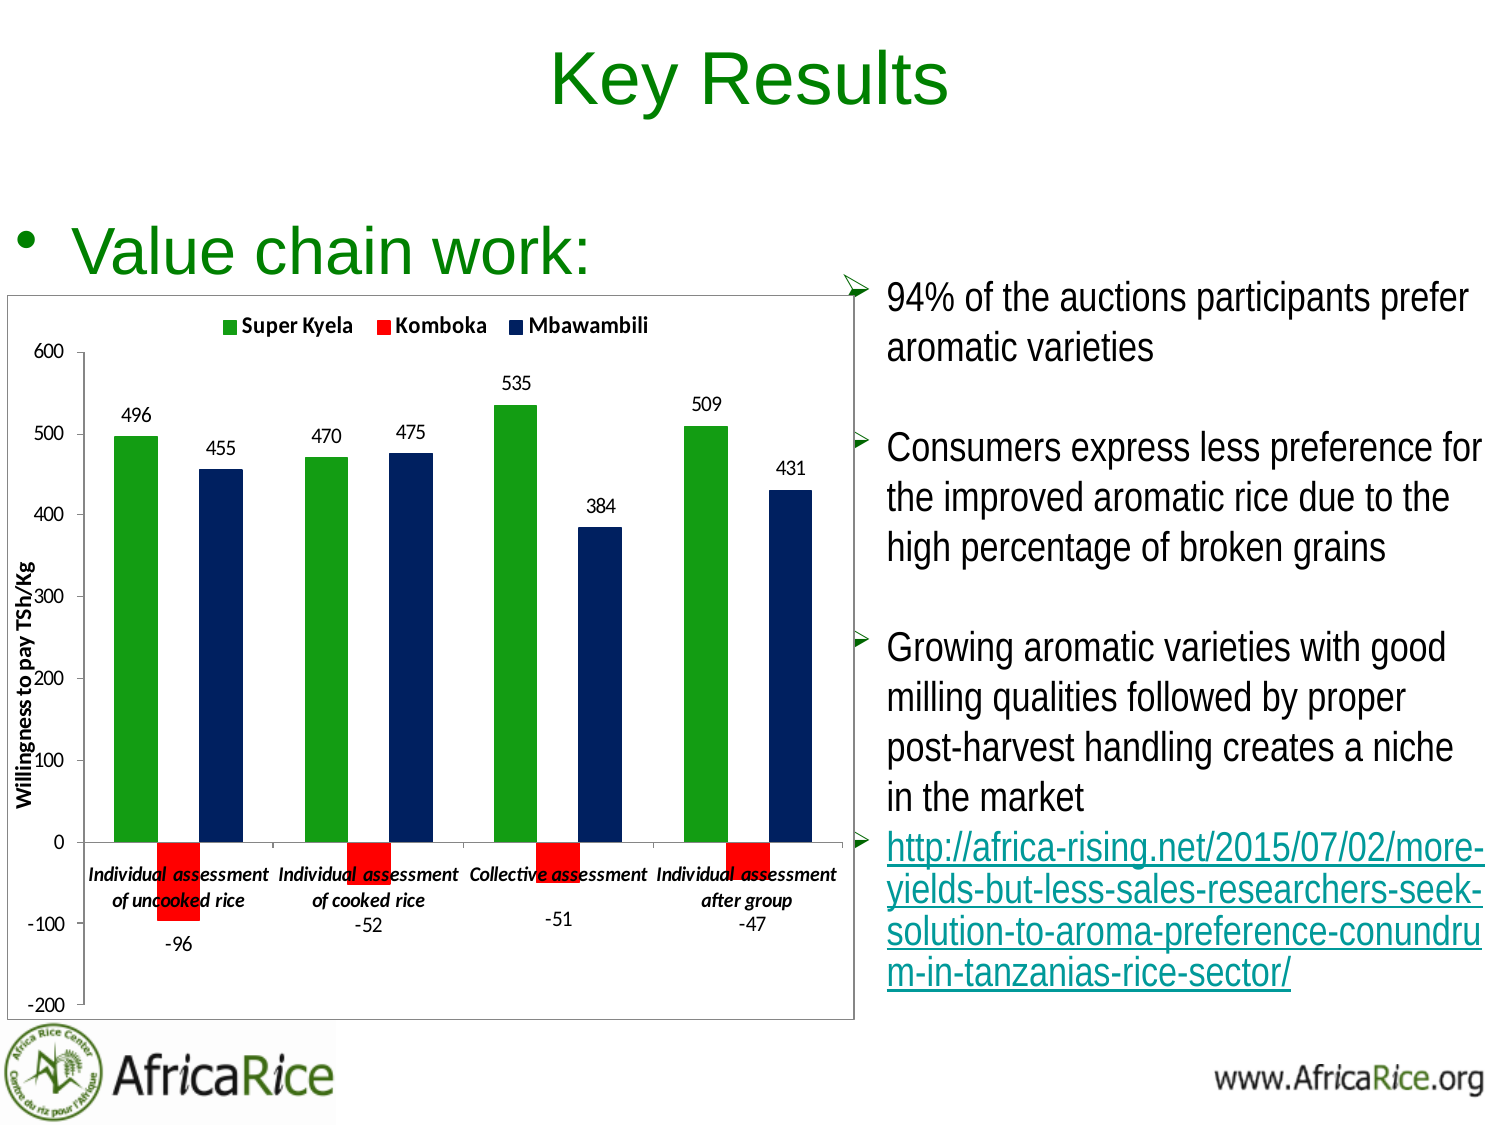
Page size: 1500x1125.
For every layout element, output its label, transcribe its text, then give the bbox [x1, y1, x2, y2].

list Value chain work: [0, 199, 1376, 285]
picture [1212, 1064, 1488, 1100]
title Key Results [74, 1, 1426, 151]
text_box 94% of the auctions participants prefer aromatic varieties Consumers express less preference for the improved aromatic rice due to the high percentage of broken grains Growing aromatic varieties with good milling qualities followed by proper post-harvest handling creates a niche in the market http://africa-rising.net/2015/07/02/more-yields-but-less-sales-researchers-seek-solution-to-aroma-preference-conundrum-in-tanzanias-rice-sector/ [824, 262, 1500, 928]
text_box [0, 287, 861, 1026]
picture [0, 1026, 336, 1125]
